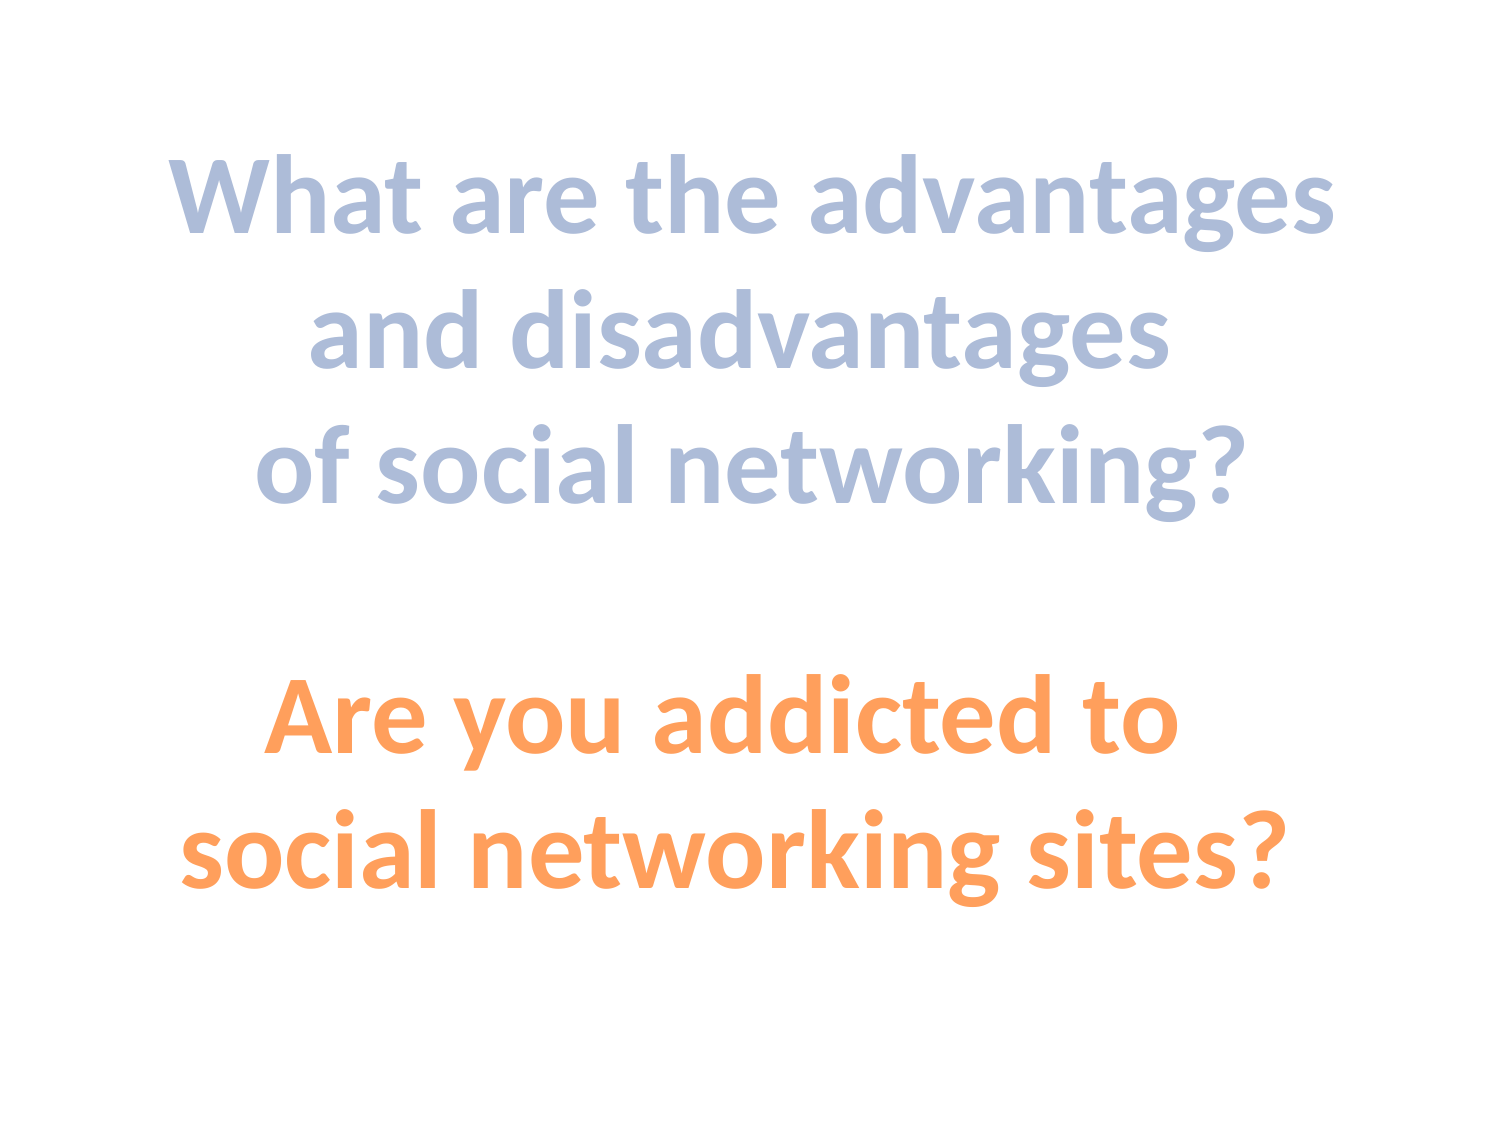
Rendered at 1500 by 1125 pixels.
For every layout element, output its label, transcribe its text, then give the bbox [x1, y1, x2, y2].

text_box Are you addicted to social networking sites? [164, 633, 1308, 919]
text_box What are the advantages and disadvantages of social networking? [153, 113, 1353, 534]
